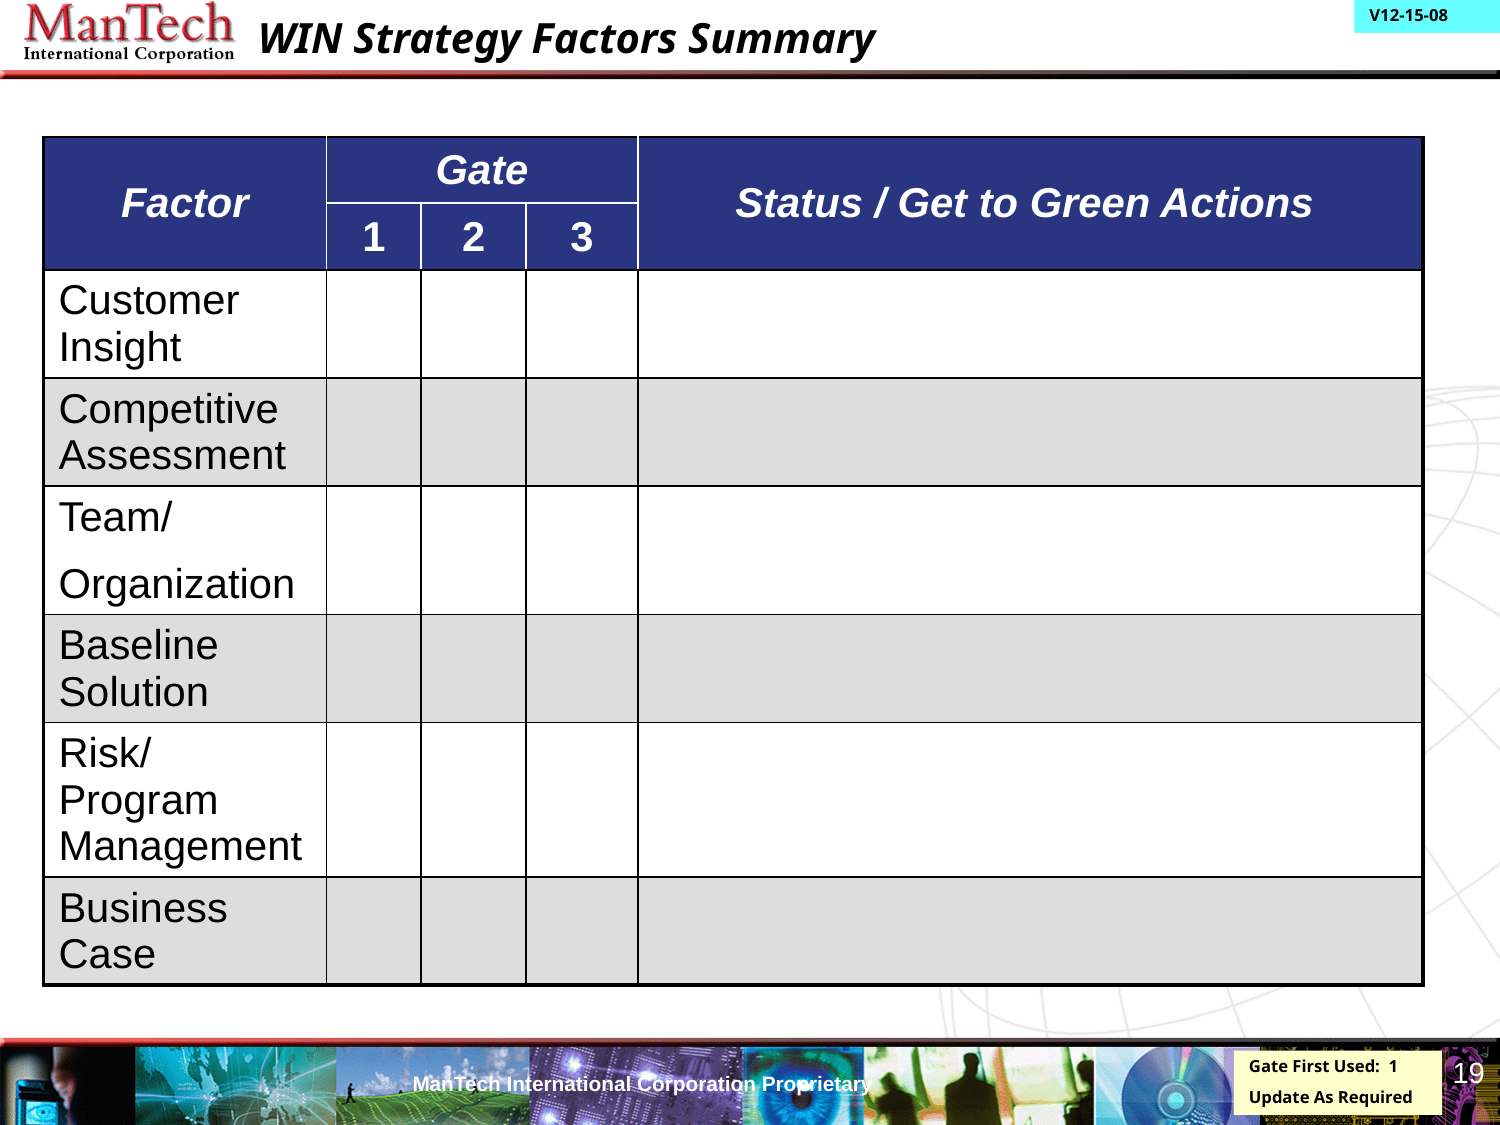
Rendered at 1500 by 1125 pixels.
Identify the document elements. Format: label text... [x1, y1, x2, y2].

table_cell [527, 615, 637, 722]
table_header Gate [327, 138, 637, 202]
table_cell 3 [527, 204, 637, 269]
table_cell [422, 487, 525, 614]
table_cell [422, 723, 525, 876]
table_cell 2 [422, 204, 525, 269]
table_cell [527, 487, 637, 614]
table_cell [639, 379, 1421, 485]
table_cell Team/ Organization [45, 487, 326, 614]
table_cell 1 [327, 204, 420, 269]
title WIN Strategy Factors Summary [257, 4, 1500, 70]
table_cell [422, 271, 525, 377]
table_header Factor [45, 138, 326, 269]
table_cell [639, 878, 1421, 983]
table_cell [527, 723, 637, 876]
table_cell [527, 878, 637, 983]
text_box Gate First Used: 1 Update As Required [1233, 1050, 1443, 1115]
table_cell [527, 271, 637, 377]
table_cell Business Case [45, 878, 326, 983]
table_cell [327, 487, 420, 614]
table_cell Risk/Program Management [45, 723, 326, 876]
table_cell [327, 878, 420, 983]
slide_number 19 [1149, 1046, 1500, 1125]
table_cell Competitive Assessment [45, 379, 326, 485]
table_cell [327, 615, 420, 722]
table_cell [327, 271, 420, 377]
table_cell [422, 379, 525, 485]
table_cell [527, 379, 637, 485]
table_header Status / Get to Green Actions [639, 138, 1421, 269]
table_cell [327, 379, 420, 485]
table_cell [327, 723, 420, 876]
table_cell Customer Insight [45, 271, 326, 377]
table_cell Baseline Solution [45, 615, 326, 722]
table_cell [639, 271, 1421, 377]
table_cell [639, 723, 1421, 876]
table_cell [422, 878, 525, 983]
table_cell [422, 615, 525, 722]
table_cell [639, 615, 1421, 722]
table_cell [639, 487, 1421, 614]
